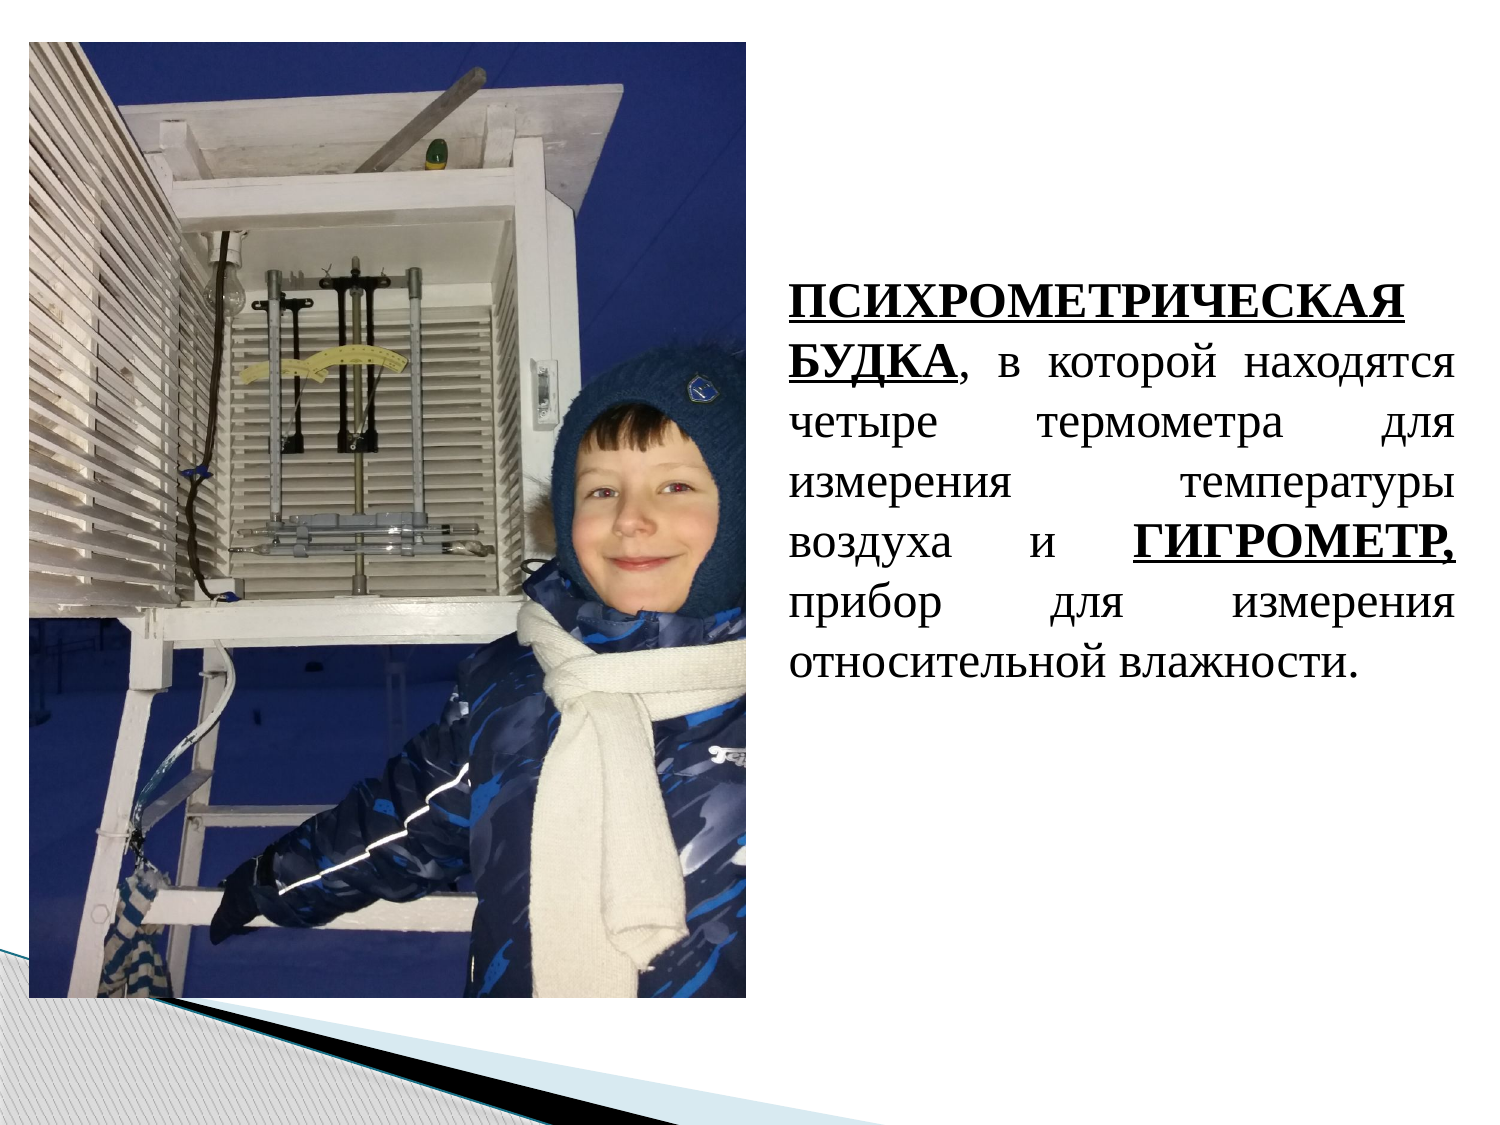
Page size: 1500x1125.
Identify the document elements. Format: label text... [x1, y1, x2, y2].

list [29, 42, 746, 998]
text_box ПСИХРОМЕТРИЧЕСКАЯ БУДКА, в которой находятся четыре термометра для измерения температуры воздуха и ГИГРОМЕТР, прибор для измерения относительной влажности. [773, 259, 1471, 695]
